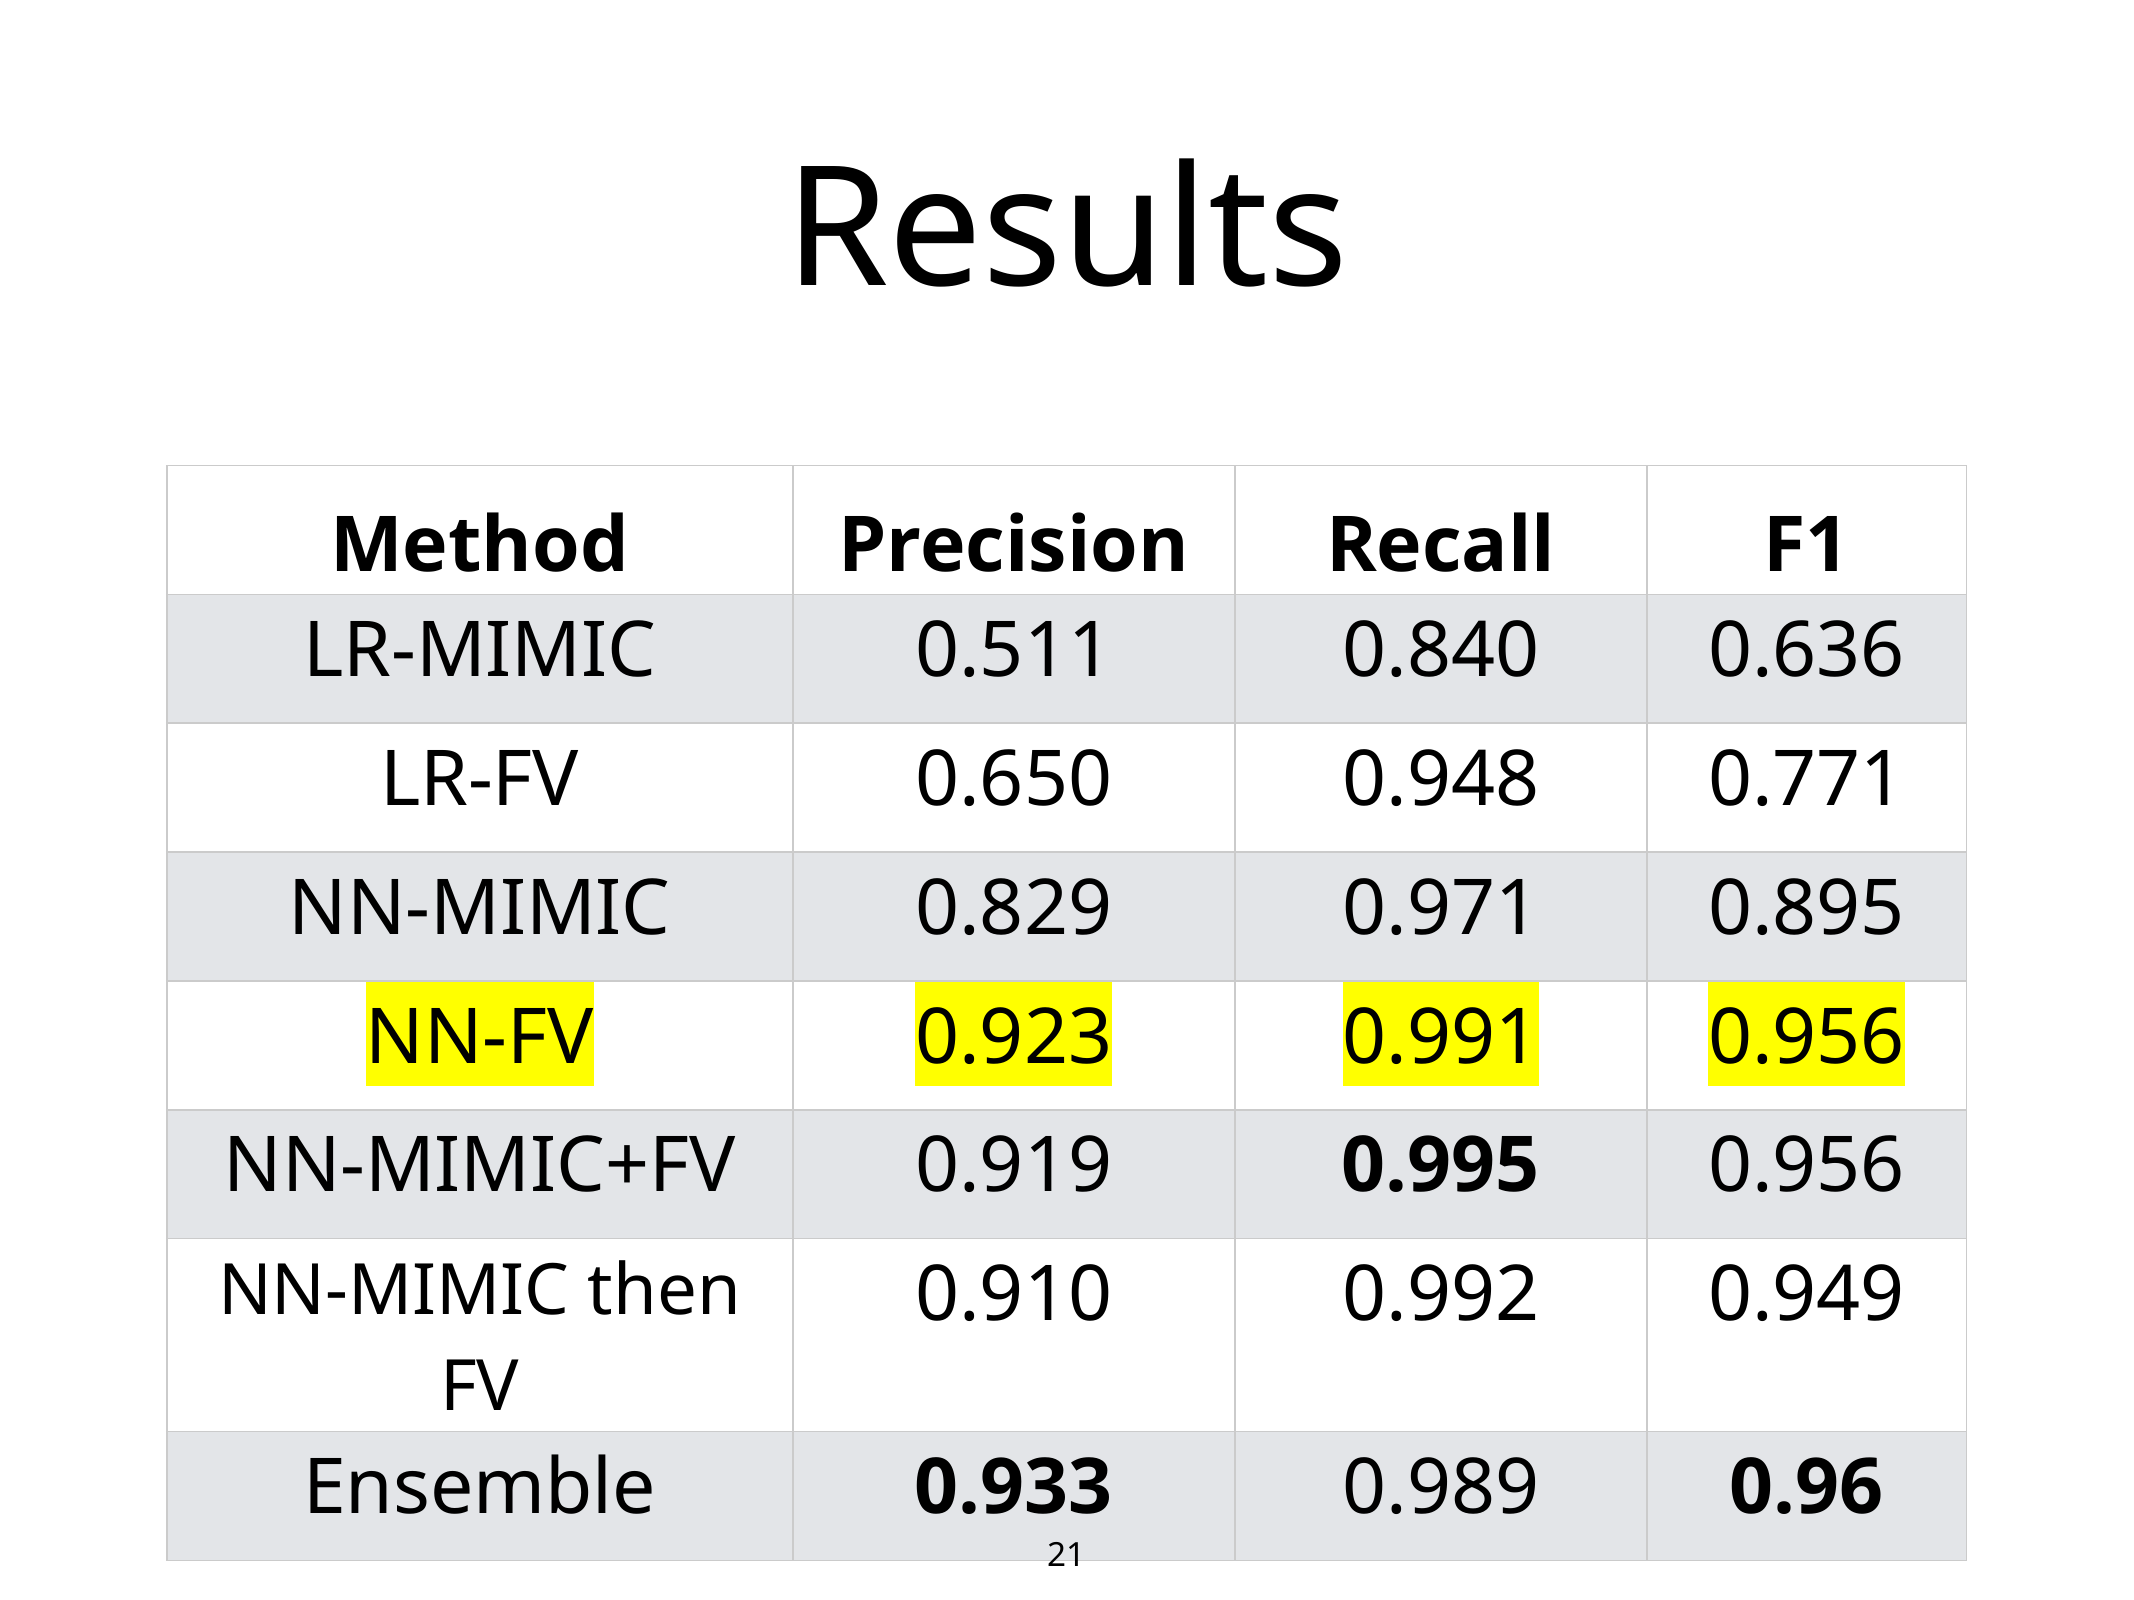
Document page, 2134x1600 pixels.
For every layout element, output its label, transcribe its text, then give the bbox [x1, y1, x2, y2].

table_cell 0.895 [1648, 853, 1966, 980]
table_cell 0.96 [1648, 1432, 1966, 1560]
table_cell 0.992 [1236, 1239, 1646, 1431]
table_cell LR-MIMIC [168, 595, 792, 722]
slide_number 21 [1037, 1524, 1095, 1579]
table_cell 0.511 [794, 595, 1234, 722]
table_cell Ensemble [168, 1432, 792, 1560]
table_cell NN-FV [168, 982, 792, 1109]
table_cell 0.829 [794, 853, 1234, 980]
table_cell 0.650 [794, 724, 1234, 851]
table_header Precision [794, 466, 1234, 594]
table_cell 0.771 [1648, 724, 1966, 851]
table_cell 0.923 [794, 982, 1234, 1109]
table_cell 0.636 [1648, 595, 1966, 722]
table_cell 0.995 [1236, 1111, 1646, 1238]
table_cell NN-MIMIC [168, 853, 792, 980]
table_cell 0.840 [1236, 595, 1646, 722]
table_cell 0.991 [1236, 982, 1646, 1109]
table_cell NN-MIMIC then FV [168, 1239, 792, 1431]
table_cell 0.919 [794, 1111, 1234, 1238]
table_cell 0.956 [1648, 982, 1966, 1109]
table_cell 0.910 [794, 1239, 1234, 1431]
table_cell 0.956 [1648, 1111, 1966, 1238]
table_cell NN-MIMIC+FV [168, 1111, 792, 1238]
table_cell 0.971 [1236, 853, 1646, 980]
table_header F1 [1648, 466, 1966, 594]
table_cell 0.989 [1236, 1432, 1646, 1560]
table_cell 0.949 [1648, 1239, 1966, 1431]
title Results [155, 41, 1978, 397]
table_header Recall [1236, 466, 1646, 594]
table_cell 0.933 [794, 1432, 1234, 1560]
table_header Method [168, 466, 792, 594]
table_cell 0.948 [1236, 724, 1646, 851]
table_cell LR-FV [168, 724, 792, 851]
